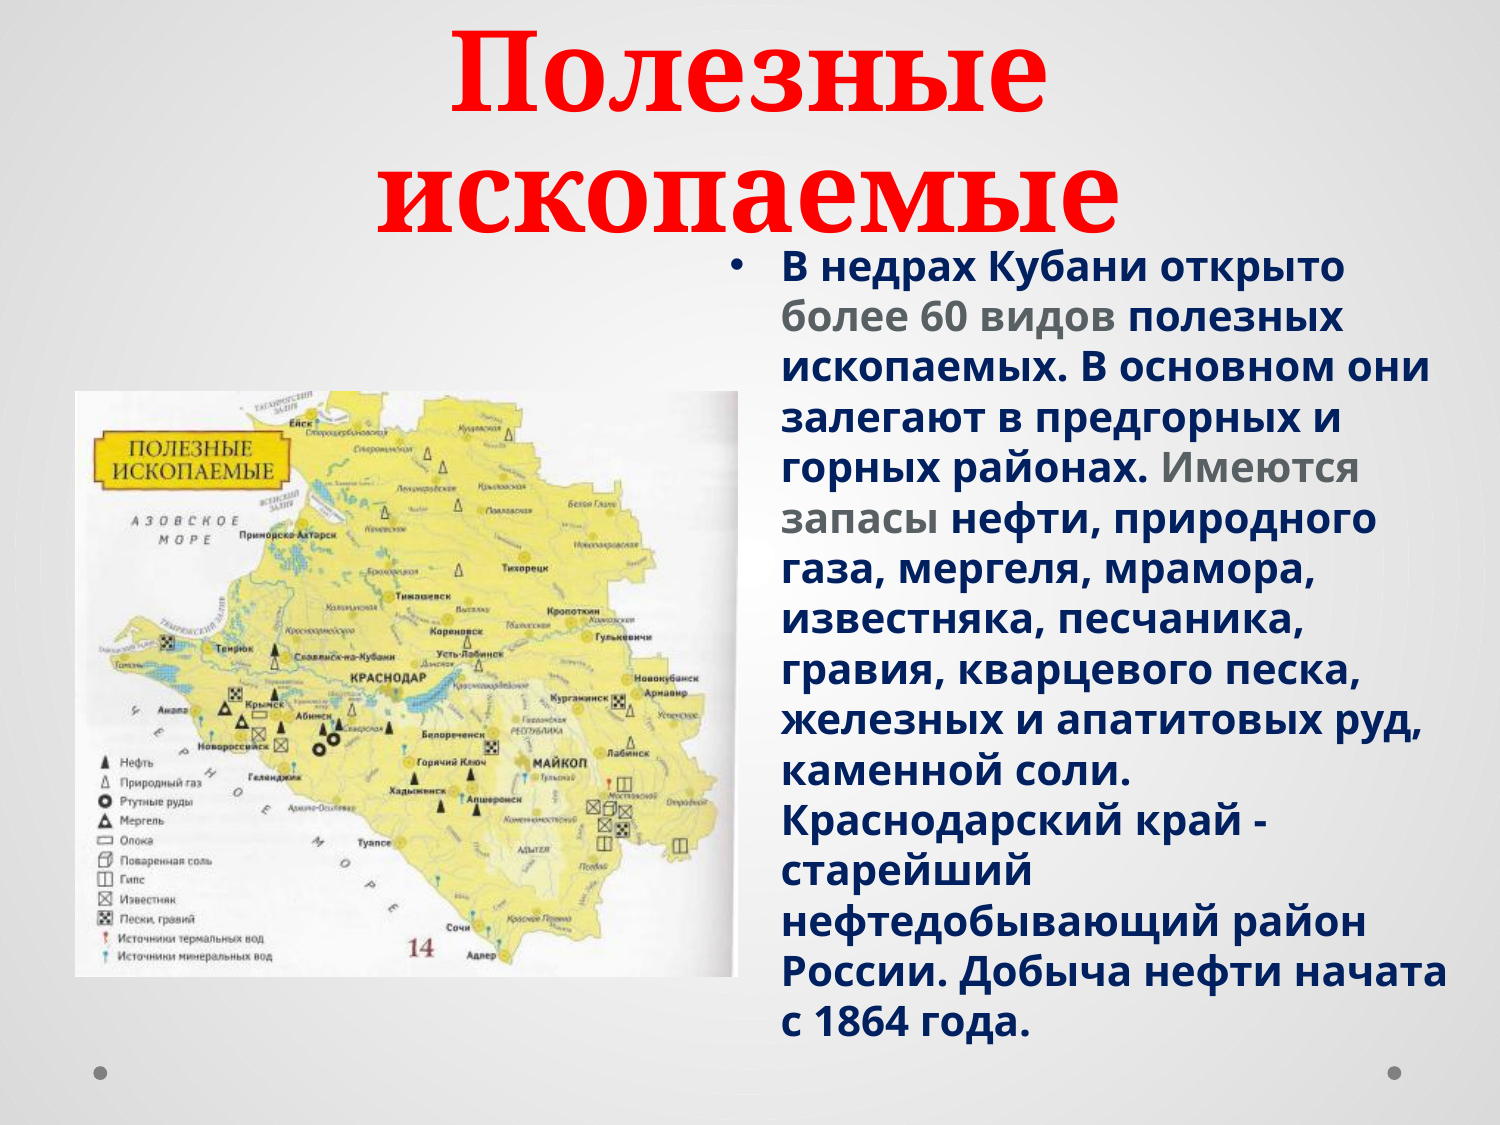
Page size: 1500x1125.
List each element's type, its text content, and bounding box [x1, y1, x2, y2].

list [74, 391, 739, 977]
title Полезные ископаемые [75, 0, 1425, 263]
list В недрах Кубани открыто более 60 видов полезных ископаемых. В основном они залегают в предгорных и горных районах. Имеются запасы нефти, природного газа, мергеля, мрамора, известняка, песчаника, гравия, кварцевого песка, железных и апатитовых руд, каменной соли. Краснодарский край - старейший нефтедобывающий район России. Добыча нефти начата с 1864 года. [714, 231, 1473, 1071]
